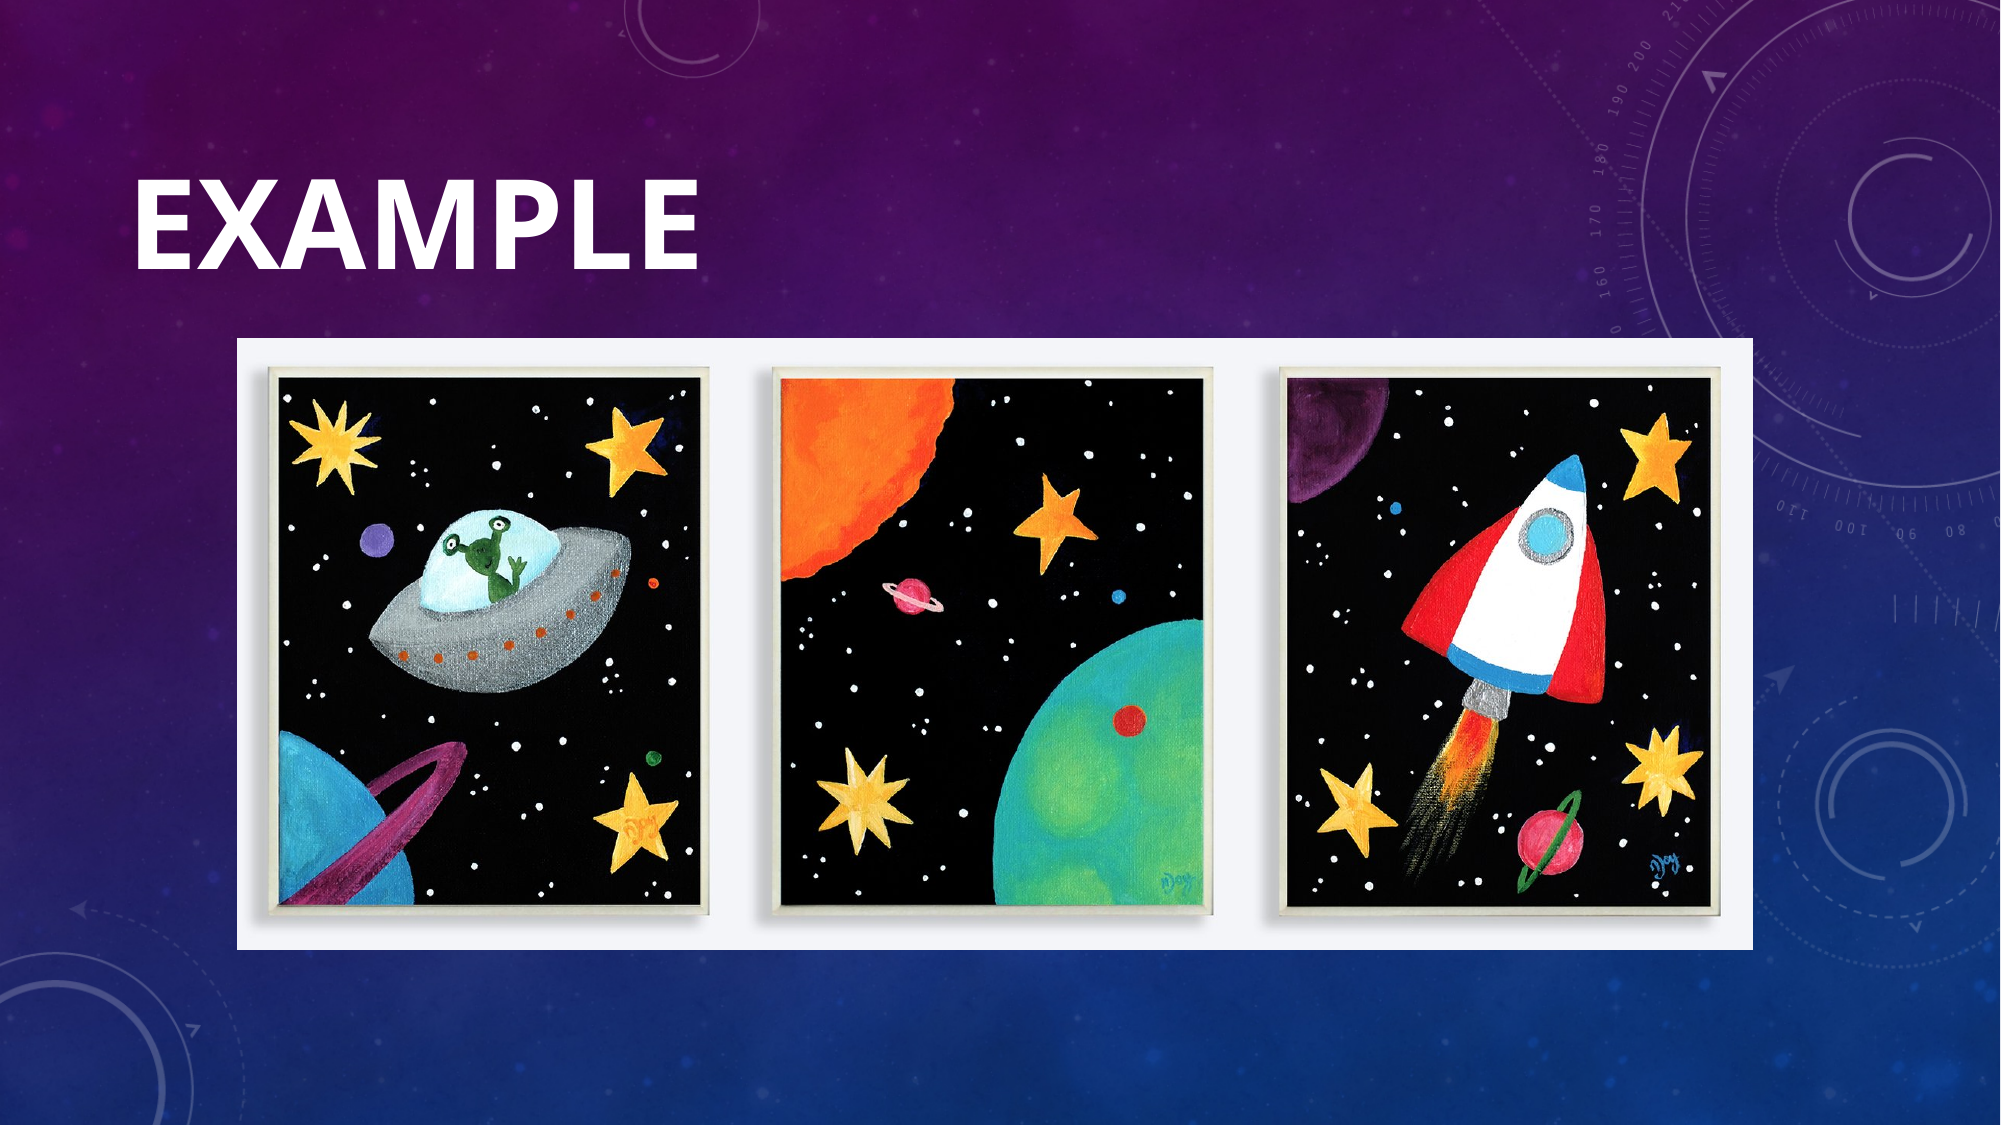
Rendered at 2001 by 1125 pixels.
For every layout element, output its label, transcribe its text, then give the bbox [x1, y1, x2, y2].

picture [0, 0, 2001, 1125]
title EXAMPLE [112, 99, 1775, 339]
